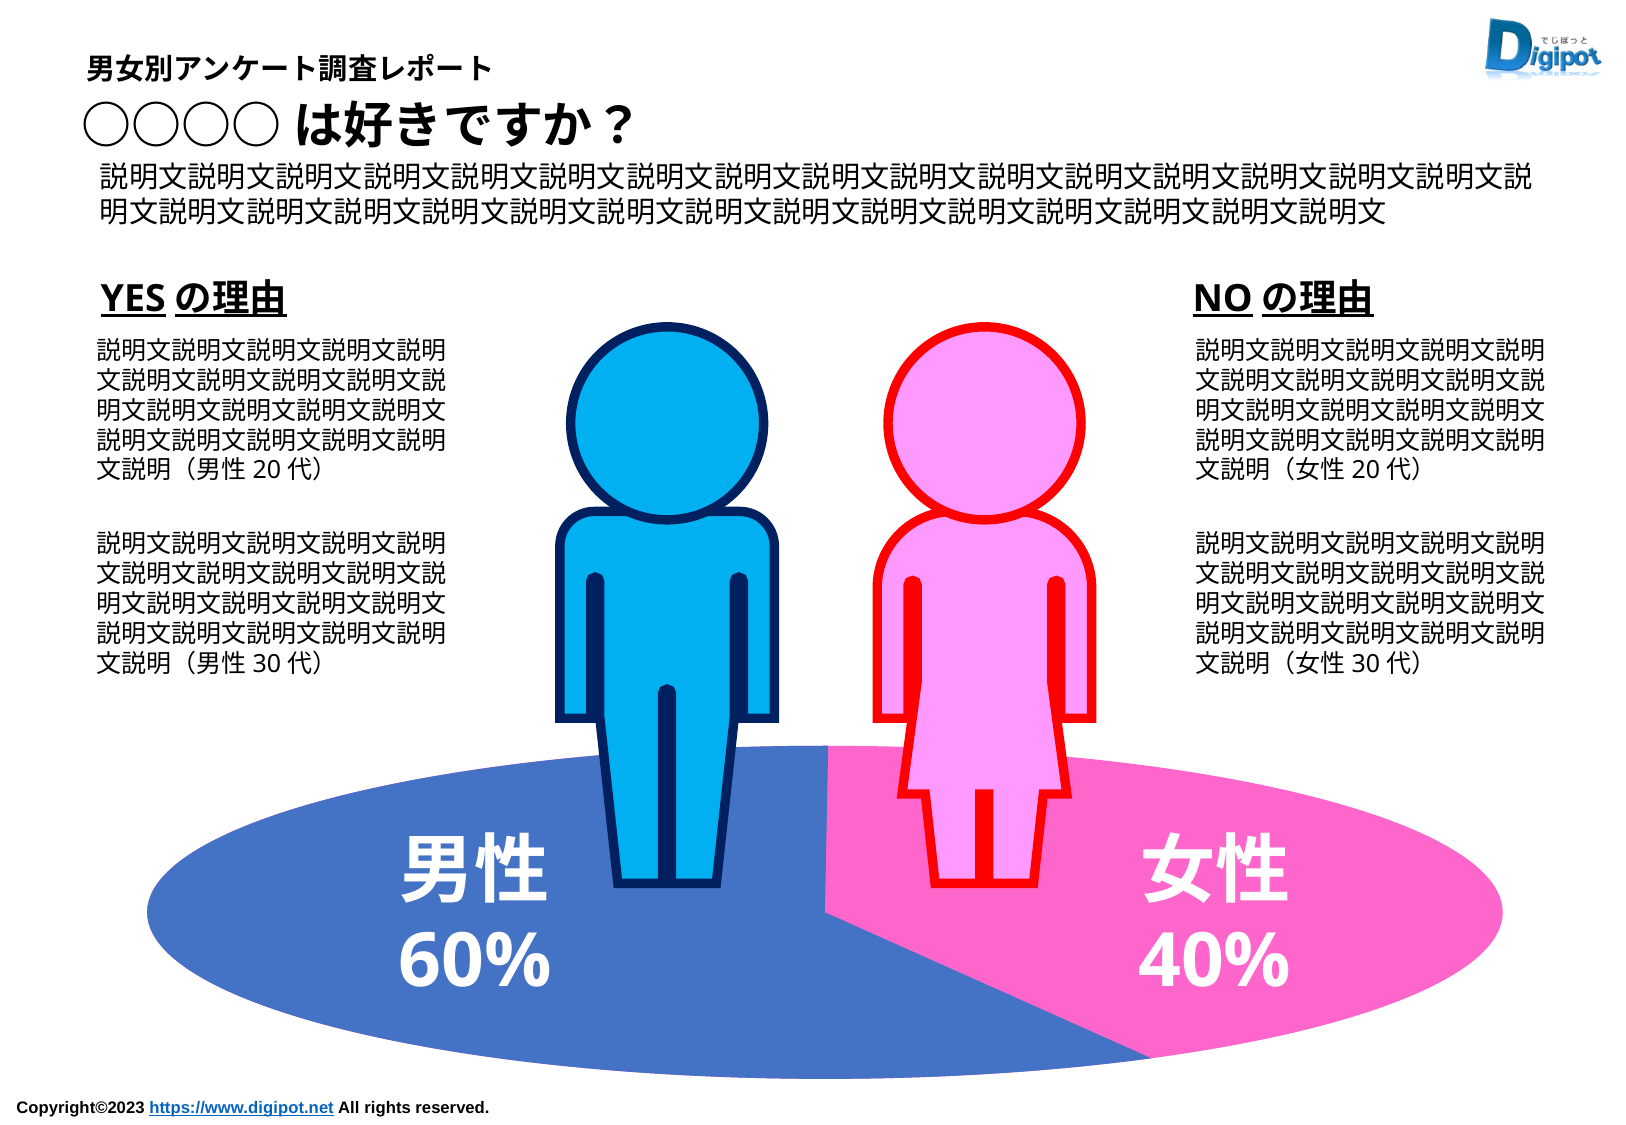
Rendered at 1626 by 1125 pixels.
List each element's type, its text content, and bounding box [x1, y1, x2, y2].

text_box [876, 511, 1093, 745]
text_box 説明文説明文説明文説明文説明文説明文説明文説明文説明文説明文説明文説明文説明文説明文説明文説明文説明文説明文説明文説明（男性30代） [81, 519, 467, 685]
text_box [558, 510, 776, 745]
text_box YESの理由 [85, 266, 303, 326]
text_box [569, 325, 765, 521]
text_box 説明文説明文説明文説明文説明文説明文説明文説明文説明文説明文説明文説明文説明文説明文説明文説明文説明文説明文説明文説明文説明文説明文説明文説明文説明文説明文説明文説明文説明文説明文説明文 [85, 150, 1577, 236]
text_box 男女別アンケート調査レポート [71, 42, 510, 86]
text_box [886, 325, 1083, 521]
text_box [147, 745, 1503, 1079]
picture [1485, 18, 1602, 82]
text_box 説明文説明文説明文説明文説明文説明文説明文説明文説明文説明文説明文説明文説明文説明文説明文説明文説明文説明文説明文説明（女性20代） [1180, 326, 1566, 492]
text_box NOの理由 [1177, 266, 1389, 326]
text_box ○○○○は好きですか？ [66, 86, 658, 162]
text_box 説明文説明文説明文説明文説明文説明文説明文説明文説明文説明文説明文説明文説明文説明文説明文説明文説明文説明文説明文説明（男性20代） [81, 326, 467, 492]
text_box 説明文説明文説明文説明文説明文説明文説明文説明文説明文説明文説明文説明文説明文説明文説明文説明文説明文説明文説明文説明（女性30代） [1180, 519, 1566, 685]
